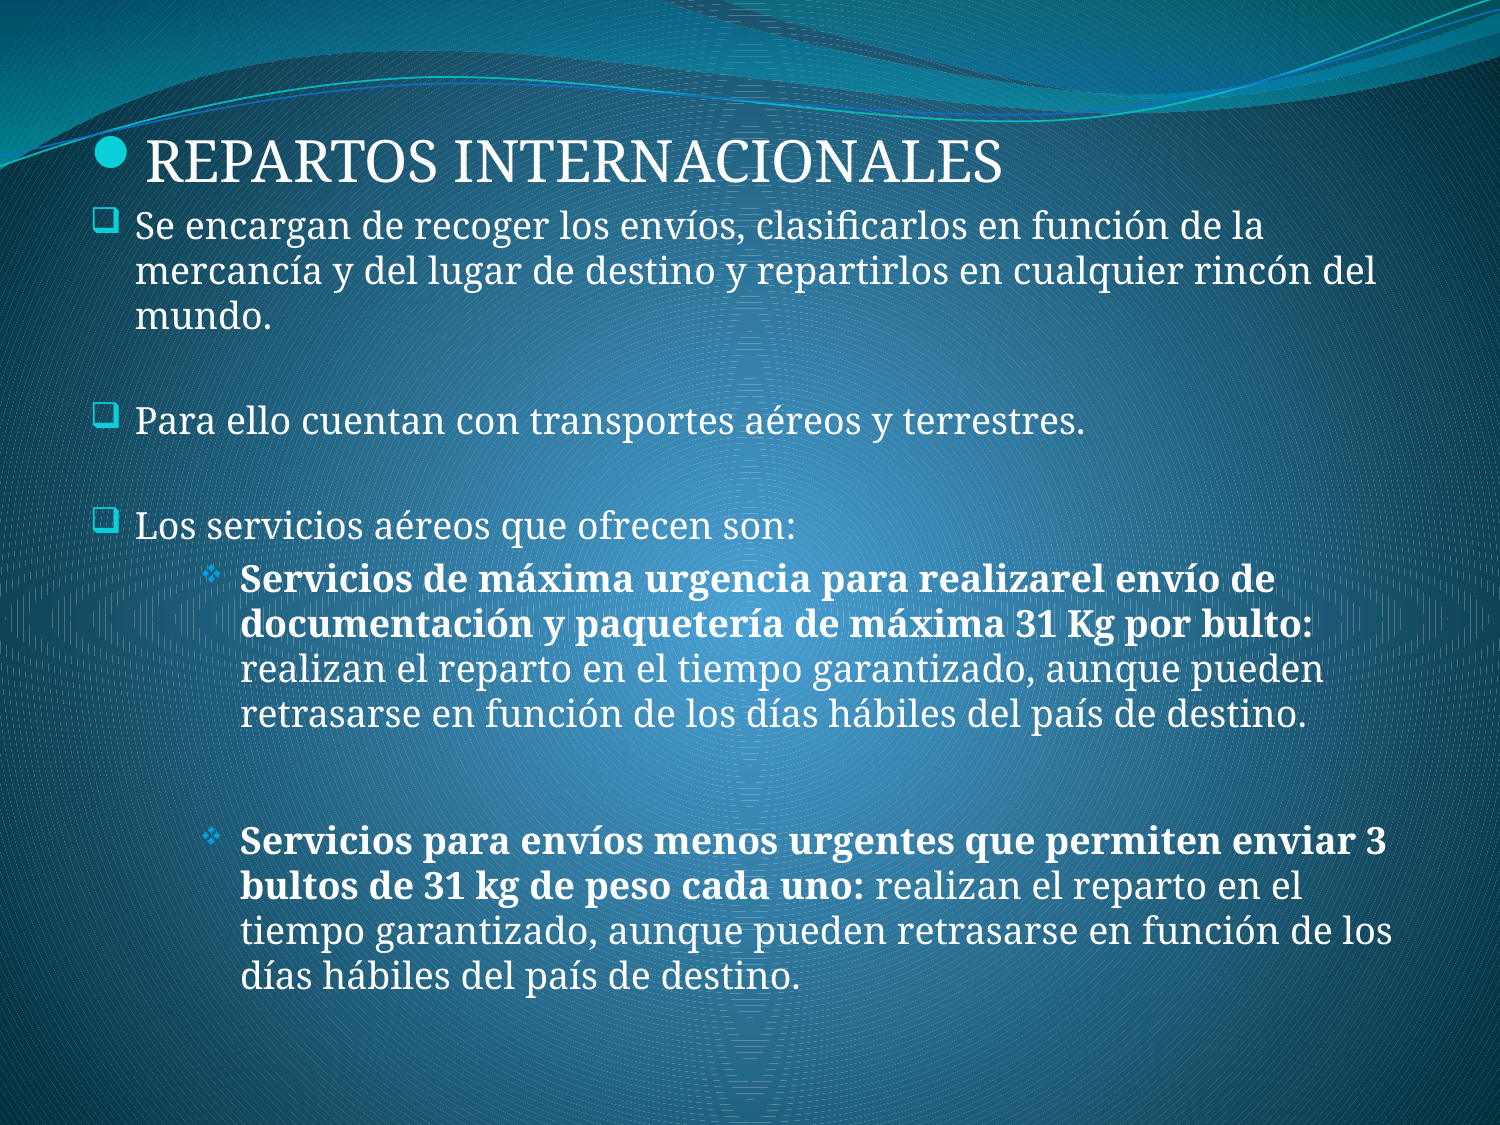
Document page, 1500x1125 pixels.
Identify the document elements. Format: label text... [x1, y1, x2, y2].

list REPARTOS INTERNACIONALES Se encargan de recoger los envíos, clasificarlos en función de la mercancía y del lugar de destino y repartirlos en cualquier rincón del mundo. Para ello cuentan con transportes aéreos y terrestres. Los servicios aéreos que ofrecen son: Servicios de máxima urgencia para realizarel envío de documentación y paquetería de máxima 31 Kg por bulto: realizan el reparto en el tiempo garantizado, aunque pueden retrasarse en función de los días hábiles del país de destino. Servicios para envíos menos urgentes que permiten enviar 3 bultos de 31 kg de peso cada uno: realizan el reparto en el tiempo garantizado, aunque pueden retrasarse en función de los días hábiles del país de destino. [74, 116, 1426, 1038]
